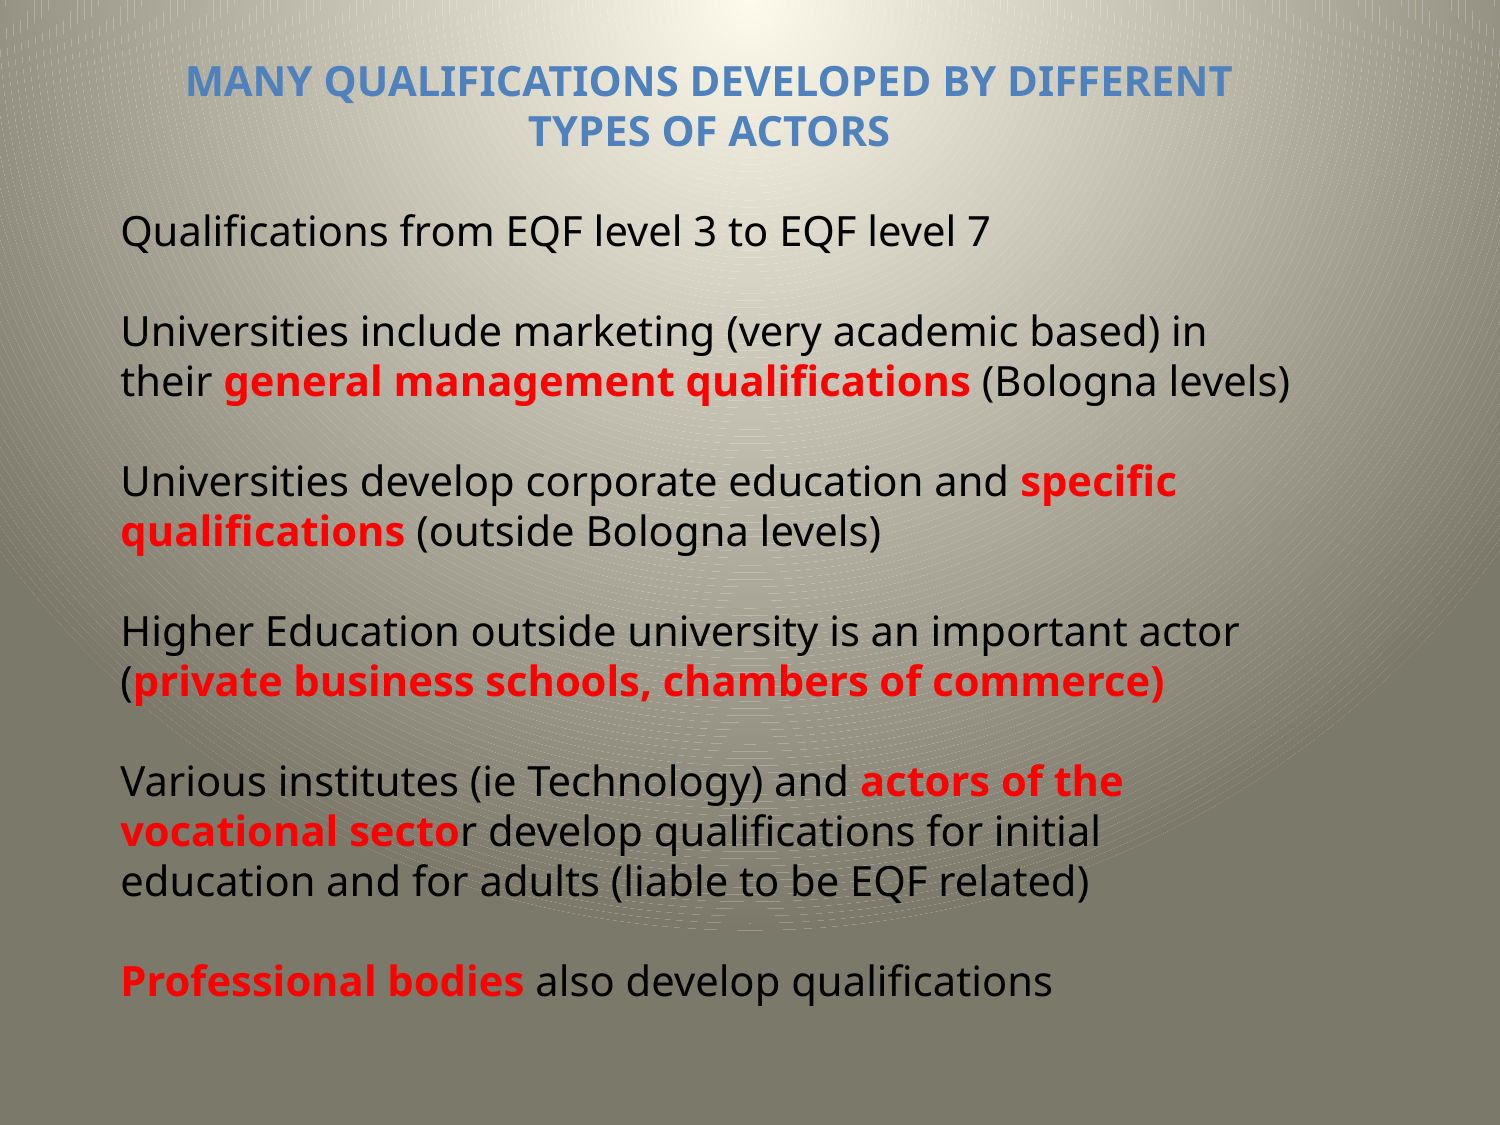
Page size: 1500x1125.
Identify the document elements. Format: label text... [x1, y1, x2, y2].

text_box MANY QUALIFICATIONS DEVELOPED BY DIFFERENT TYPES OF ACTORS Qualifications from EQF level 3 to EQF level 7 Universities include marketing (very academic based) in their general management qualifications (Bologna levels) Universities develop corporate education and specific qualifications (outside Bologna levels) Higher Education outside university is an important actor (private business schools, chambers of commerce) Various institutes (ie Technology) and actors of the vocational sector develop qualifications for initial education and for adults (liable to be EQF related) Professional bodies also develop qualifications [105, 48, 1313, 1005]
